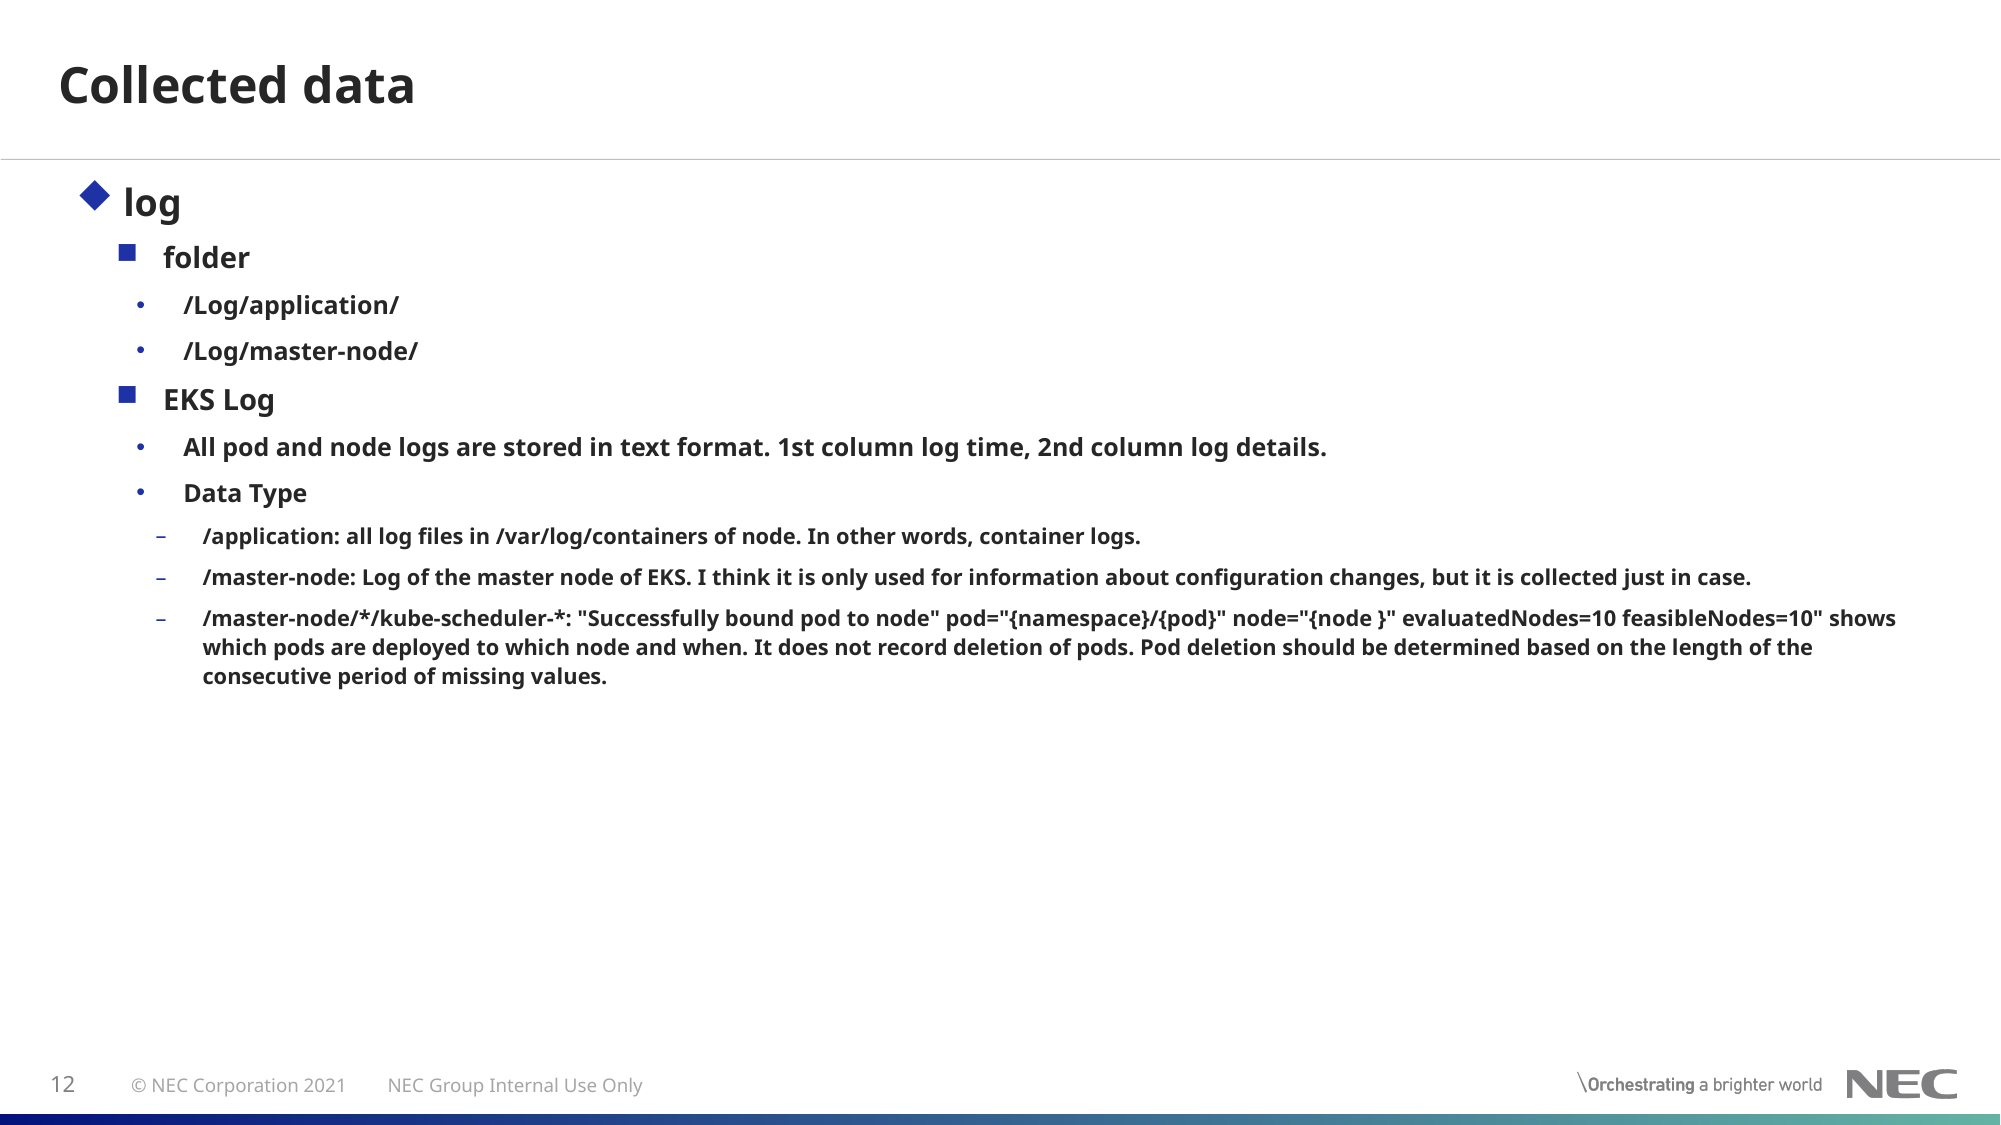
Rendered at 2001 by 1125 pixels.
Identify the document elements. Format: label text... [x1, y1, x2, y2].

title Collected data [43, 33, 1957, 135]
text_box log folder /Log/application/ /Log/master-node/ EKS Log All pod and node logs are stored in text format. 1st column log time, 2nd column log details. Data Type /application: all log files in /var/log/containers of node. In other words, container logs. /master-node: Log of the master node of EKS. I think it is only used for information about configuration changes, but it is collected just in case. /master-node/*/kube-scheduler-*: "Successfully bound pod to node" pod="{namespace}/{pod}" node="{node }" evaluatedNodes=10 feasibleNodes=10" shows which pods are deployed to which node and when. It does not record deletion of pods. Pod deletion should be determined based on the length of the consecutive period of missing values. [43, 166, 1957, 1012]
picture [0, 0, 2001, 1125]
